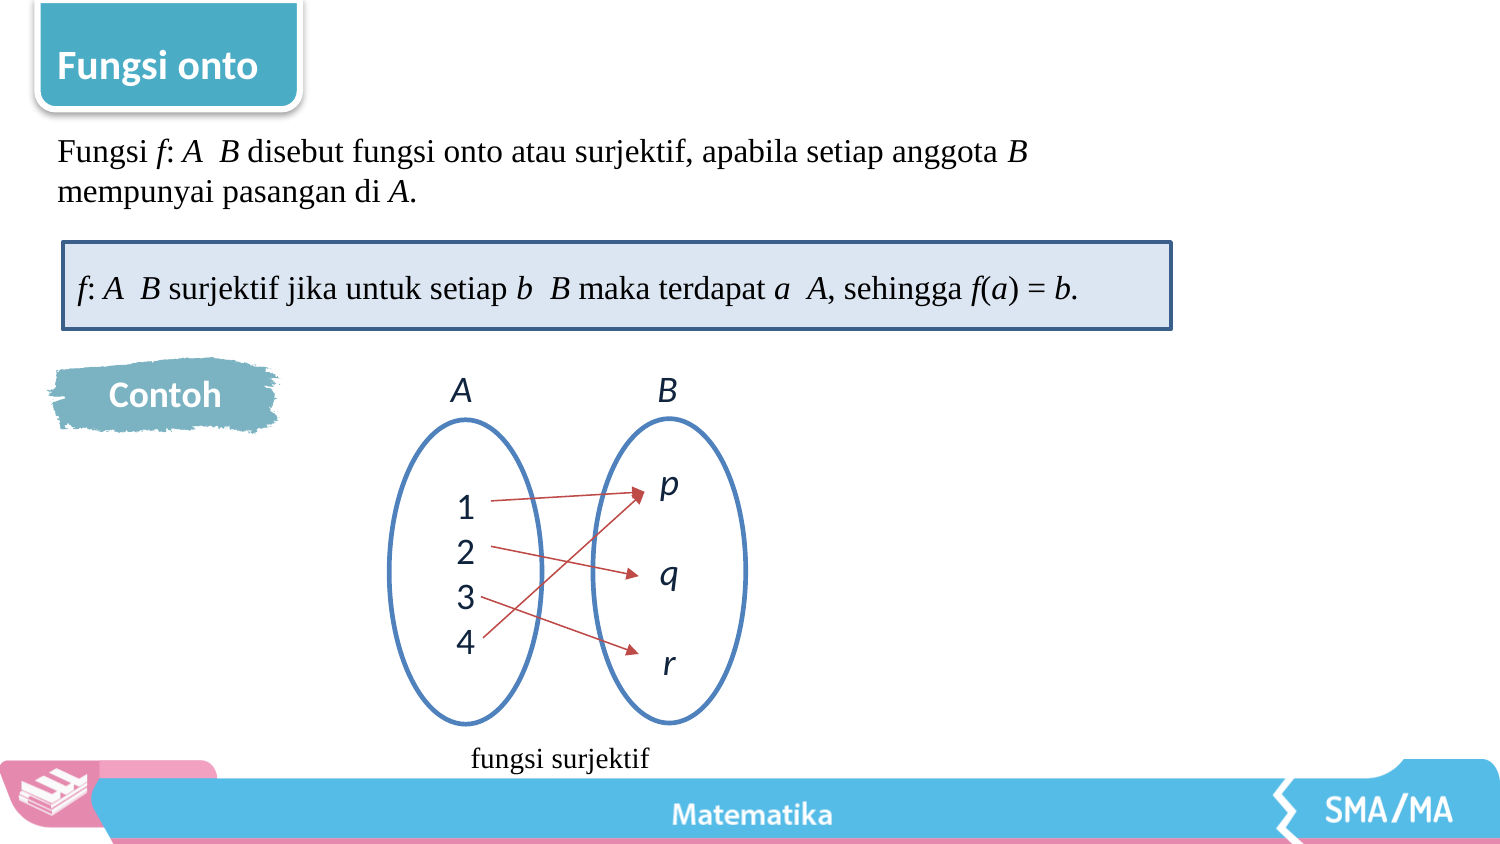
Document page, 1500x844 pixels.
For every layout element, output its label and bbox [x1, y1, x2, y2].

text_box [46, 357, 282, 437]
picture [0, 759, 1500, 844]
text_box [37, 0, 301, 110]
text_box [388, 357, 746, 784]
